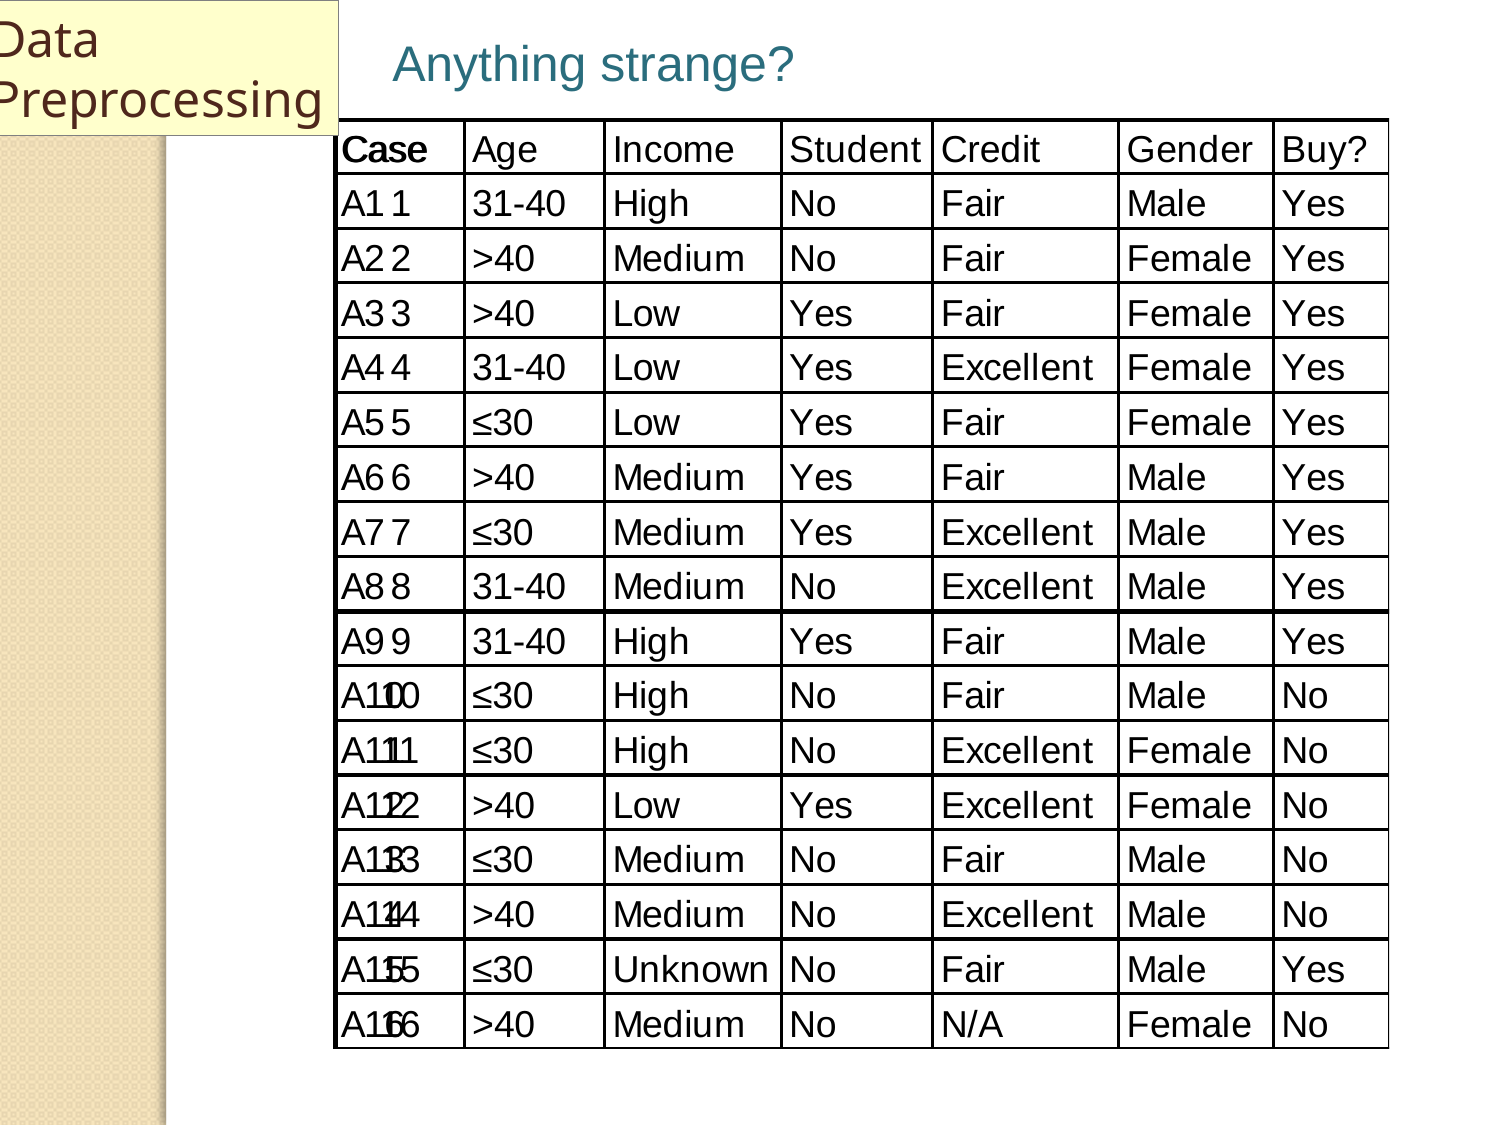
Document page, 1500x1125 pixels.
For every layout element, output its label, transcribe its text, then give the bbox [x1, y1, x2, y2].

text_box Data Preprocessing [0, 0, 339, 136]
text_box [332, 118, 1391, 1051]
text_box Anything strange? [377, 24, 810, 99]
